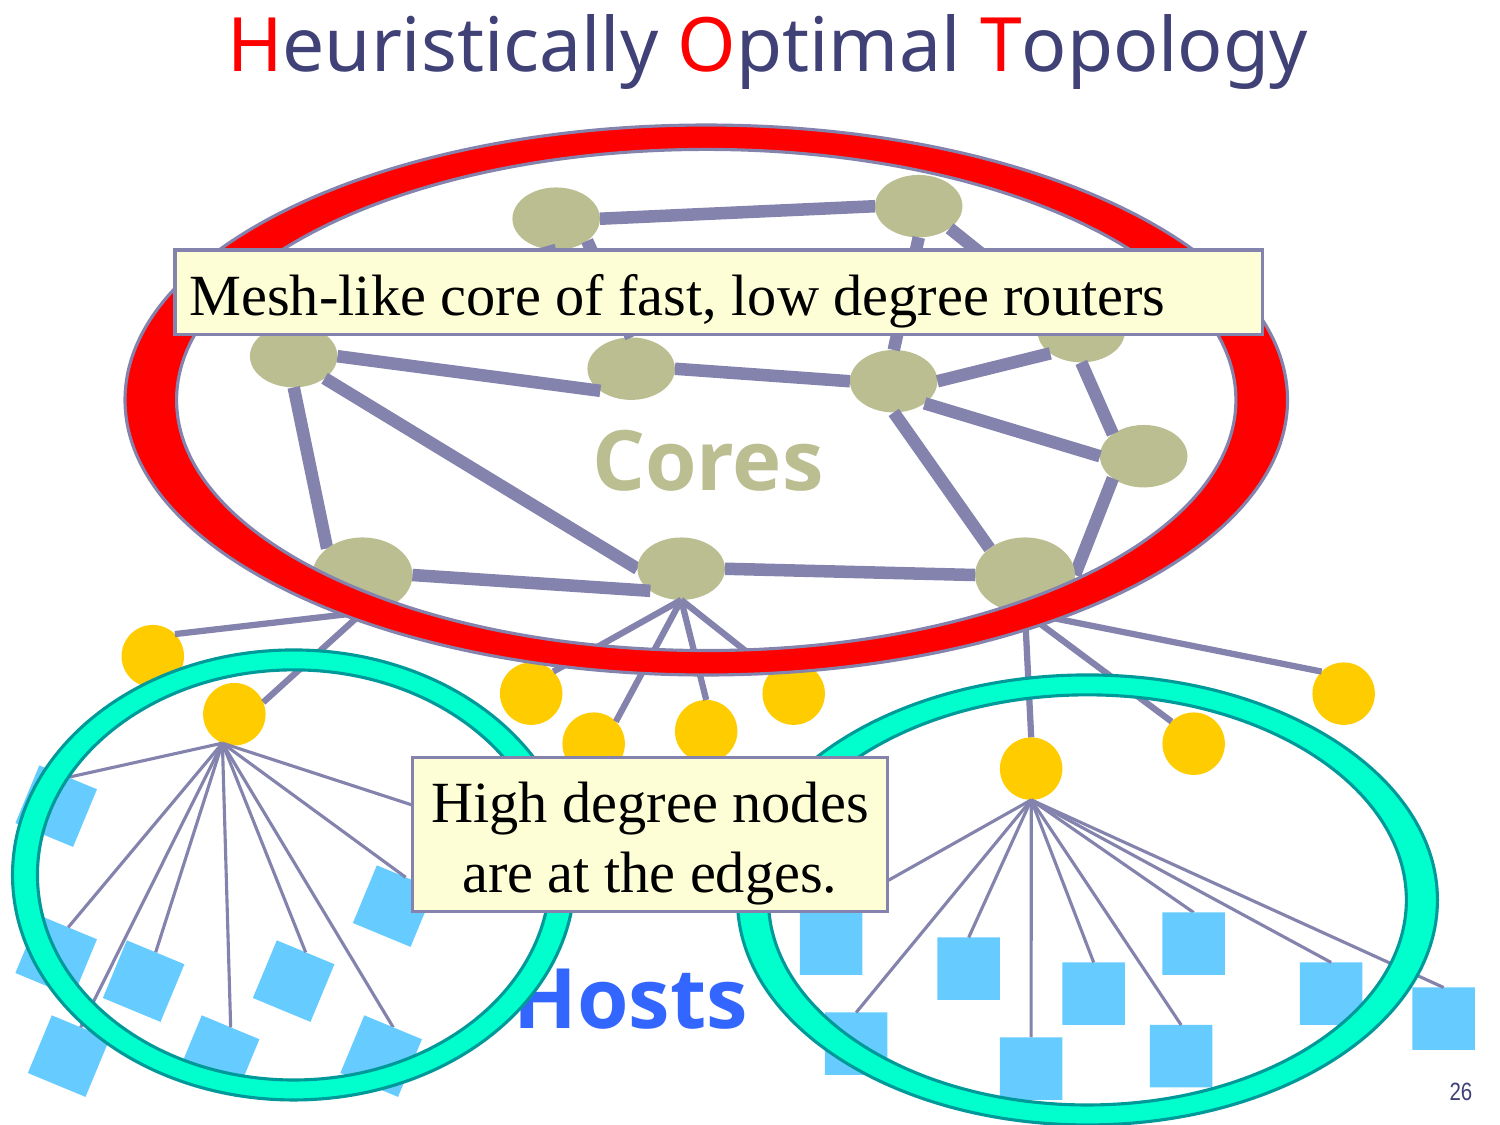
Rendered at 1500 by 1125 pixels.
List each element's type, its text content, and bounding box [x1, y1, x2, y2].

text_box [1162, 712, 1225, 741]
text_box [949, 228, 1051, 310]
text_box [615, 599, 682, 722]
text_box [220, 125, 1193, 249]
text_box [337, 355, 601, 376]
text_box [562, 712, 625, 741]
text_box [1312, 662, 1375, 725]
text_box [875, 174, 963, 238]
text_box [924, 403, 1101, 457]
text_box Mesh-like core of fast, low degree routers [635, 249, 888, 335]
text_box [674, 700, 738, 741]
text_box [334, 577, 407, 603]
text_box [1037, 335, 1125, 363]
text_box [412, 574, 651, 592]
text_box [67, 651, 257, 741]
text_box [839, 679, 1018, 741]
text_box [367, 657, 520, 741]
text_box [324, 378, 638, 569]
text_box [674, 368, 851, 382]
text_box [12, 826, 19, 924]
text_box [776, 320, 1288, 674]
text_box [1074, 478, 1113, 576]
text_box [893, 412, 990, 549]
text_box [1024, 612, 1032, 738]
text_box [313, 558, 319, 570]
text_box [1175, 682, 1336, 741]
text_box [724, 568, 976, 576]
text_box [975, 537, 1071, 608]
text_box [293, 387, 328, 549]
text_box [24, 742, 1476, 1101]
text_box [203, 682, 266, 741]
text_box [1101, 424, 1188, 488]
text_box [893, 237, 919, 351]
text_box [682, 599, 707, 701]
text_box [553, 599, 614, 672]
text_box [1080, 362, 1113, 435]
text_box [1035, 737, 1046, 741]
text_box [937, 353, 1051, 382]
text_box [1035, 680, 1172, 722]
text_box [641, 537, 725, 597]
text_box [249, 335, 337, 388]
text_box [762, 671, 825, 725]
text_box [174, 612, 363, 635]
slide_number 26 [1174, 1037, 1488, 1113]
text_box [121, 624, 185, 686]
text_box [592, 337, 675, 399]
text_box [1032, 612, 1322, 672]
text_box [957, 1109, 1201, 1125]
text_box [586, 240, 632, 338]
text_box [851, 350, 937, 413]
text_box Mesh-like core of fast, low degree routers [923, 249, 1263, 335]
text_box Cores [641, 399, 839, 515]
text_box Mesh-like core of fast, low degree routers [174, 249, 581, 335]
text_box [707, 599, 772, 672]
text_box [125, 289, 548, 665]
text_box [599, 205, 876, 219]
text_box [499, 662, 563, 725]
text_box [262, 641, 363, 703]
text_box [512, 187, 599, 249]
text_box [293, 249, 557, 326]
text_box Heuristically Optimal Topology [212, 8, 1413, 75]
